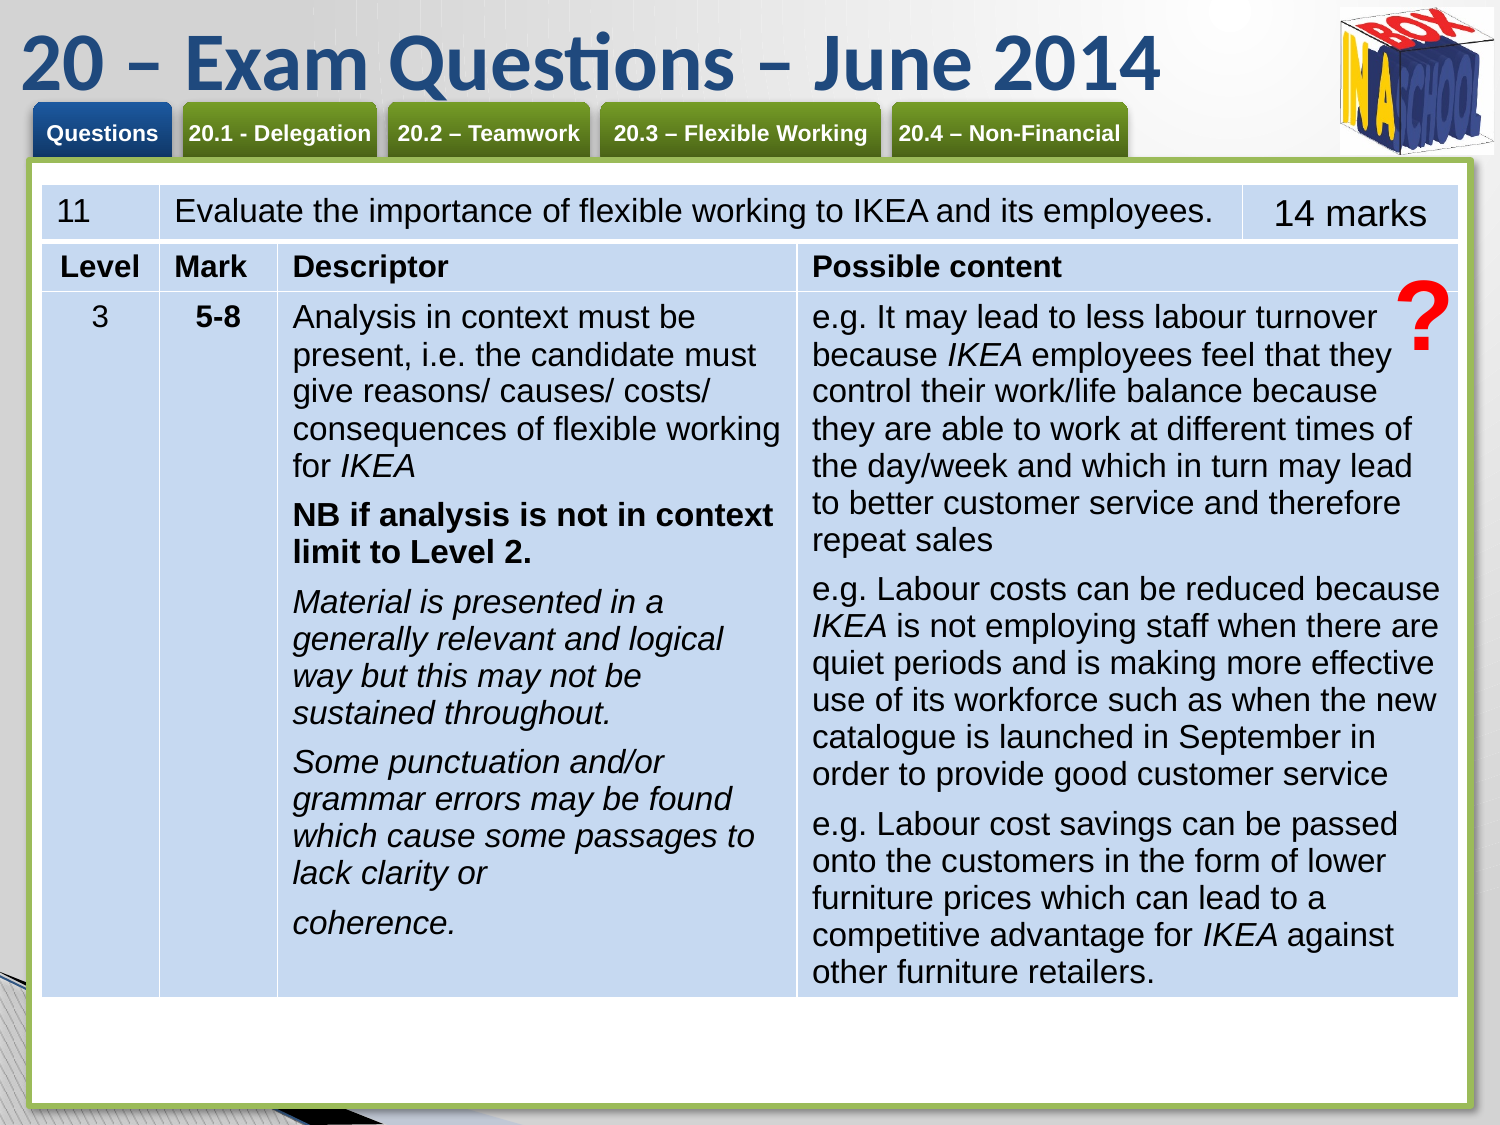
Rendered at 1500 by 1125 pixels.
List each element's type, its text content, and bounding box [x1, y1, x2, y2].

picture [281, 1114, 303, 1125]
table_cell e.g. It may lead to less labour turnover because IKEA employees feel that they control their work/life balance because they are able to work at different times of the day/week and which in turn may lead to better customer service and therefore repeat sales e.g. Labour costs can be reduced because IKEA is not employing staff when there are quiet periods and is making more effective use of its workforce such as when the new catalogue is launched in September in order to provide good customer service e.g. Labour cost savings can be passed onto the customers in the form of lower furniture prices which can lead to a competitive advantage for IKEA against other furniture retailers. [798, 292, 1458, 997]
table_cell 5-8 [160, 292, 277, 997]
table_header 11 [42, 185, 159, 239]
table_cell Descriptor [278, 244, 796, 291]
table_header Evaluate the importance of flexible working to IKEA and its employees. [160, 185, 1242, 239]
table_cell 3 [42, 292, 159, 997]
picture [1340, 7, 1495, 155]
title 20 – Exam Questions – June 2014 [5, 11, 1270, 102]
table_cell Level [42, 244, 159, 291]
table_header 14 marks [1243, 185, 1458, 239]
table_cell Analysis in context must be present, i.e. the candidate must give reasons/ causes/ costs/ consequences of flexible working for IKEA NB if analysis is not in context limit to Level 2. Material is presented in a generally relevant and logical way but this may not be sustained throughout. Some punctuation and/or grammar errors may be found which cause some passages to lack clarity or coherence. [278, 292, 796, 997]
table_cell Possible content [798, 244, 1379, 291]
table_cell Mark [160, 244, 277, 291]
text_box ? [1379, 243, 1470, 379]
